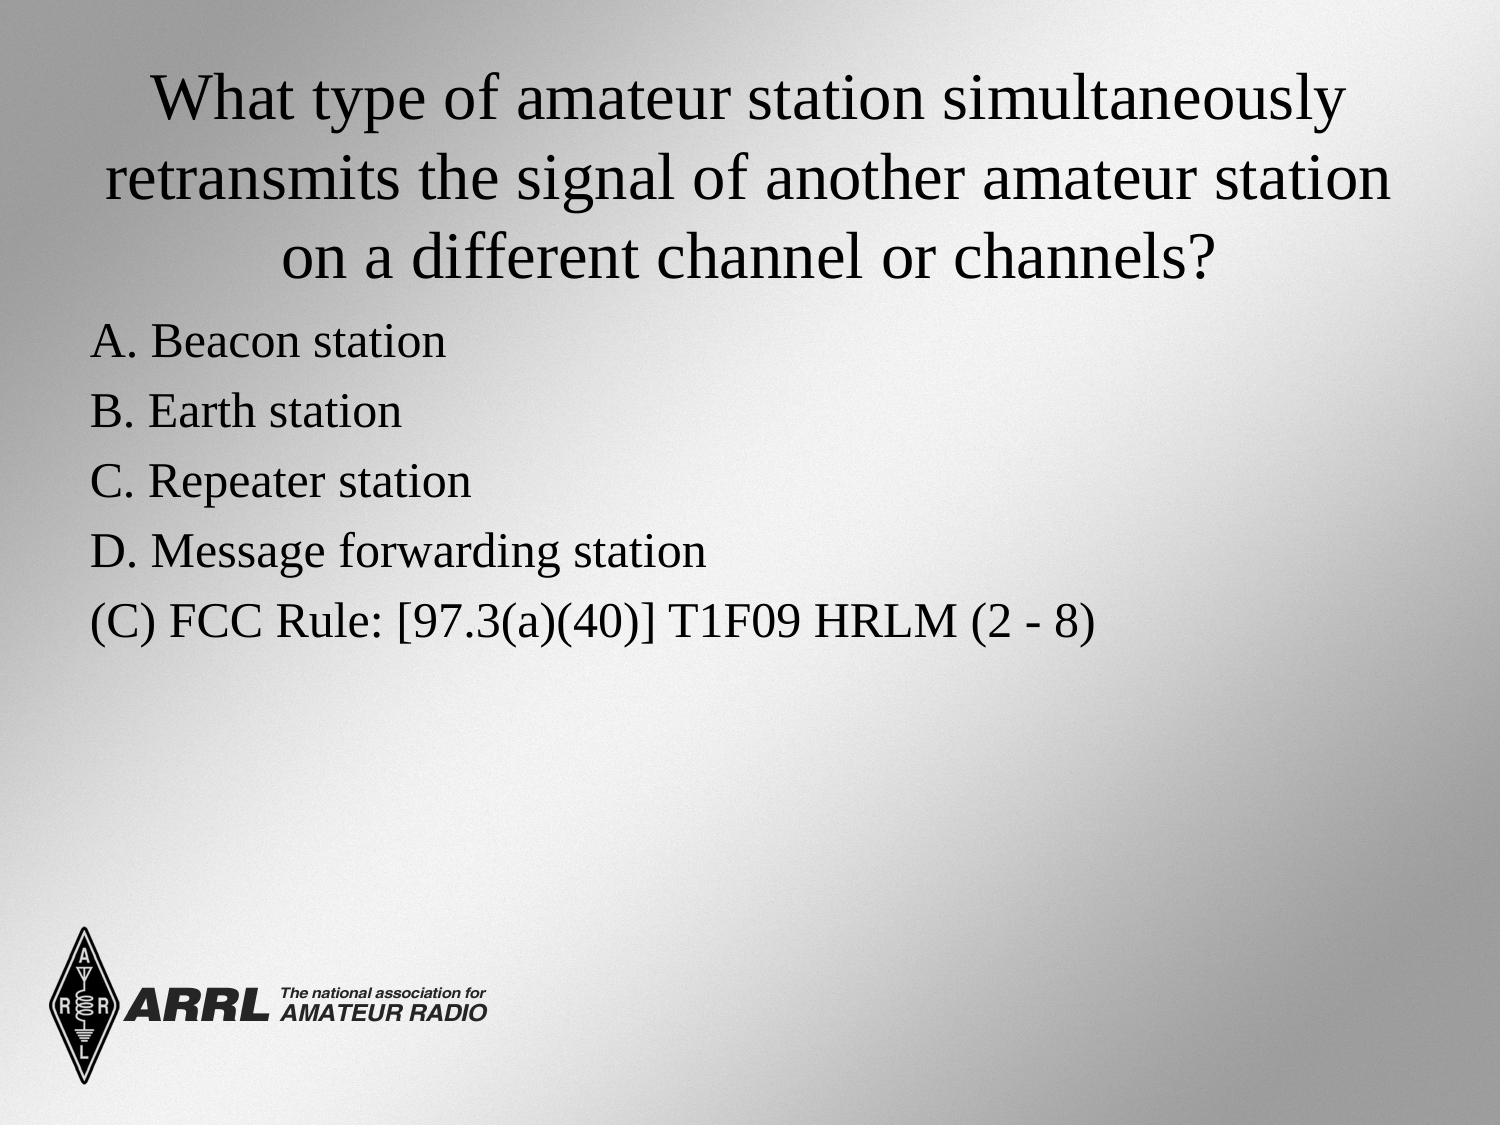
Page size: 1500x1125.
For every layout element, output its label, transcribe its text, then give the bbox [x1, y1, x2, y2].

title What type of amateur station simultaneously retransmits the signal of another amateur station on a different channel or channels? [75, 45, 1425, 233]
list A. Beacon station B. Earth station C. Repeater station D. Message forwarding station (C) FCC Rule: [97.3(a)(40)] T1F09 HRLM (2 - 8) [75, 299, 1425, 1005]
picture [0, 0, 1500, 1125]
